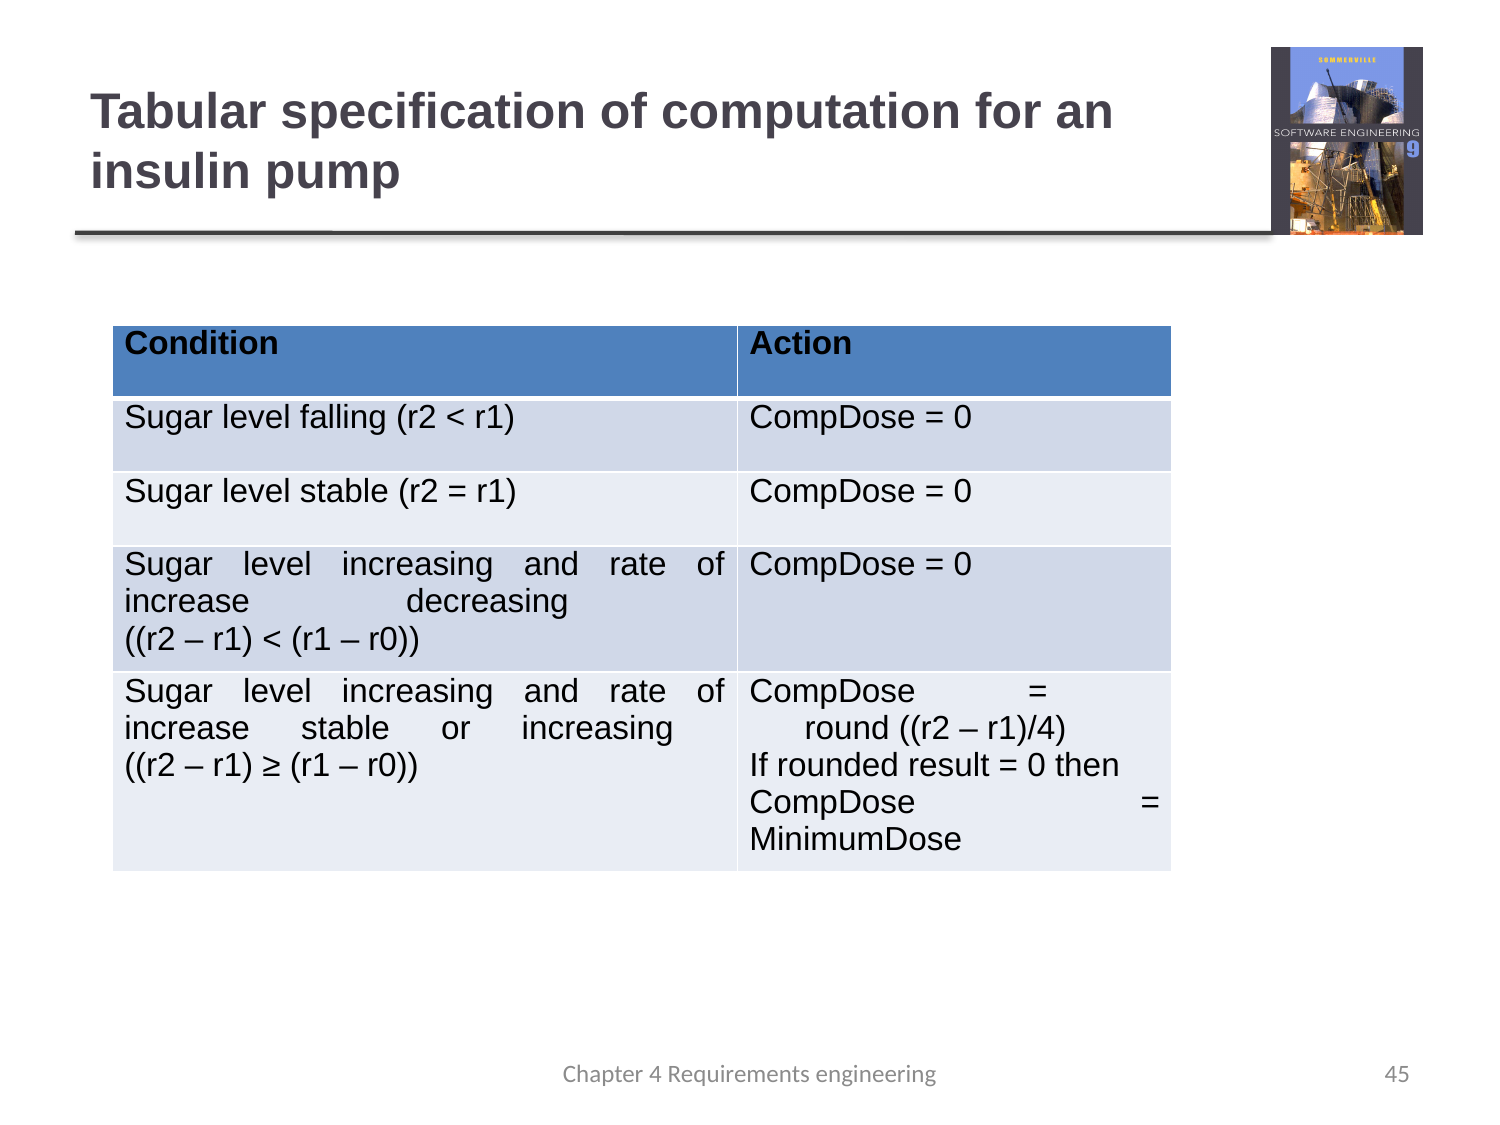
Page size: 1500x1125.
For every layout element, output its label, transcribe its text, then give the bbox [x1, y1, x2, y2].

table_cell Sugar level increasing and rate of increase decreasing ((r2 – r1) < (r1 – r0)) [113, 547, 737, 671]
table_cell CompDose = round ((r2 – r1)/4) If rounded result = 0 then CompDose = MinimumDose [738, 673, 1171, 871]
picture [1272, 47, 1423, 235]
table_cell Sugar level increasing and rate of increase stable or increasing ((r2 – r1) ≥ (r1 – r0)) [113, 673, 737, 871]
table_header Condition [113, 326, 737, 396]
table_header Action [738, 326, 1171, 396]
table_cell CompDose = 0 [738, 547, 1171, 671]
table_cell CompDose = 0 [738, 401, 1171, 471]
footer Chapter 4 Requirements engineering [512, 1042, 988, 1103]
table_cell Sugar level stable (r2 = r1) [113, 473, 737, 545]
slide_number 45 [1074, 1042, 1425, 1103]
table_cell CompDose = 0 [738, 473, 1171, 545]
table_cell Sugar level falling (r2 < r1) [113, 401, 737, 471]
title Tabular specification of computation for an insulin pump [74, 44, 1272, 233]
